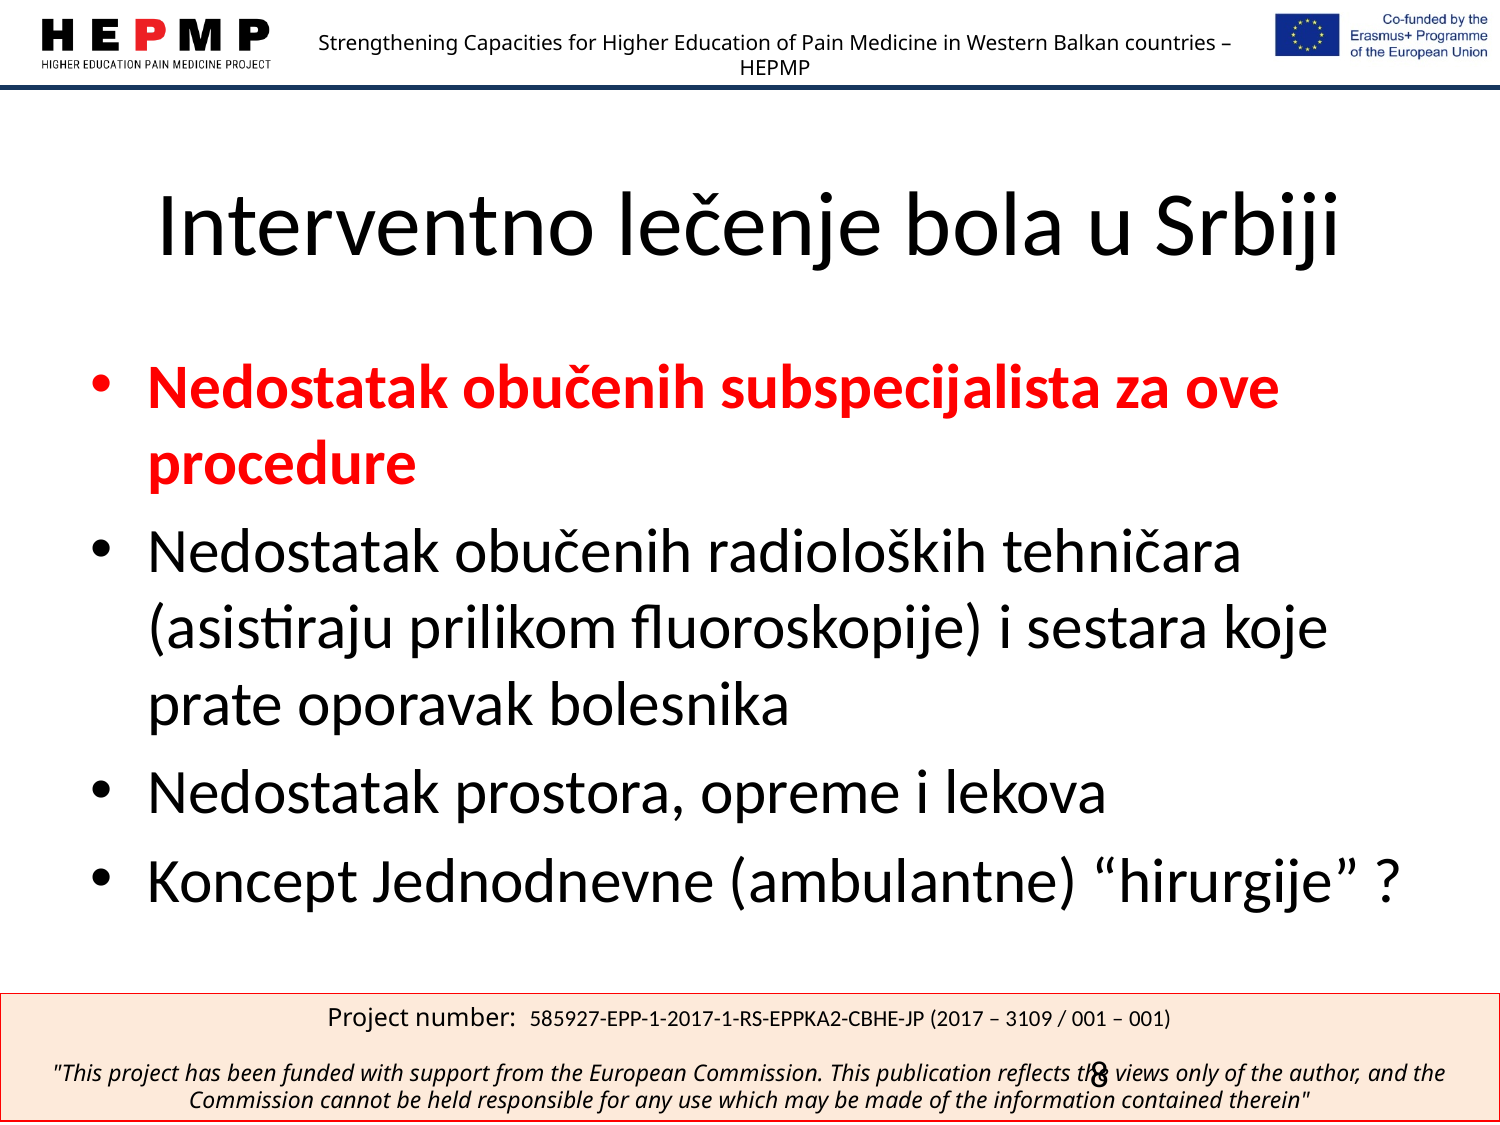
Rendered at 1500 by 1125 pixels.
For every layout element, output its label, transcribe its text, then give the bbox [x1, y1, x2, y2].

title Interventno lečenje bola u Srbiji [75, 125, 1425, 313]
list Nedostatak obučenih subspecijalista za ove procedure Nedostatak obučenih radioloških tehničara (asistiraju prilikom fluoroskopije) i sestara koje prate oporavak bolesnika Nedostatak prostora, opreme i lekova Koncept Jednodnevne (ambulantne) “hirurgije” ? [75, 337, 1425, 975]
picture [1262, 1, 1498, 69]
slide_number 8 [1074, 1042, 1425, 1103]
picture [0, 0, 300, 100]
